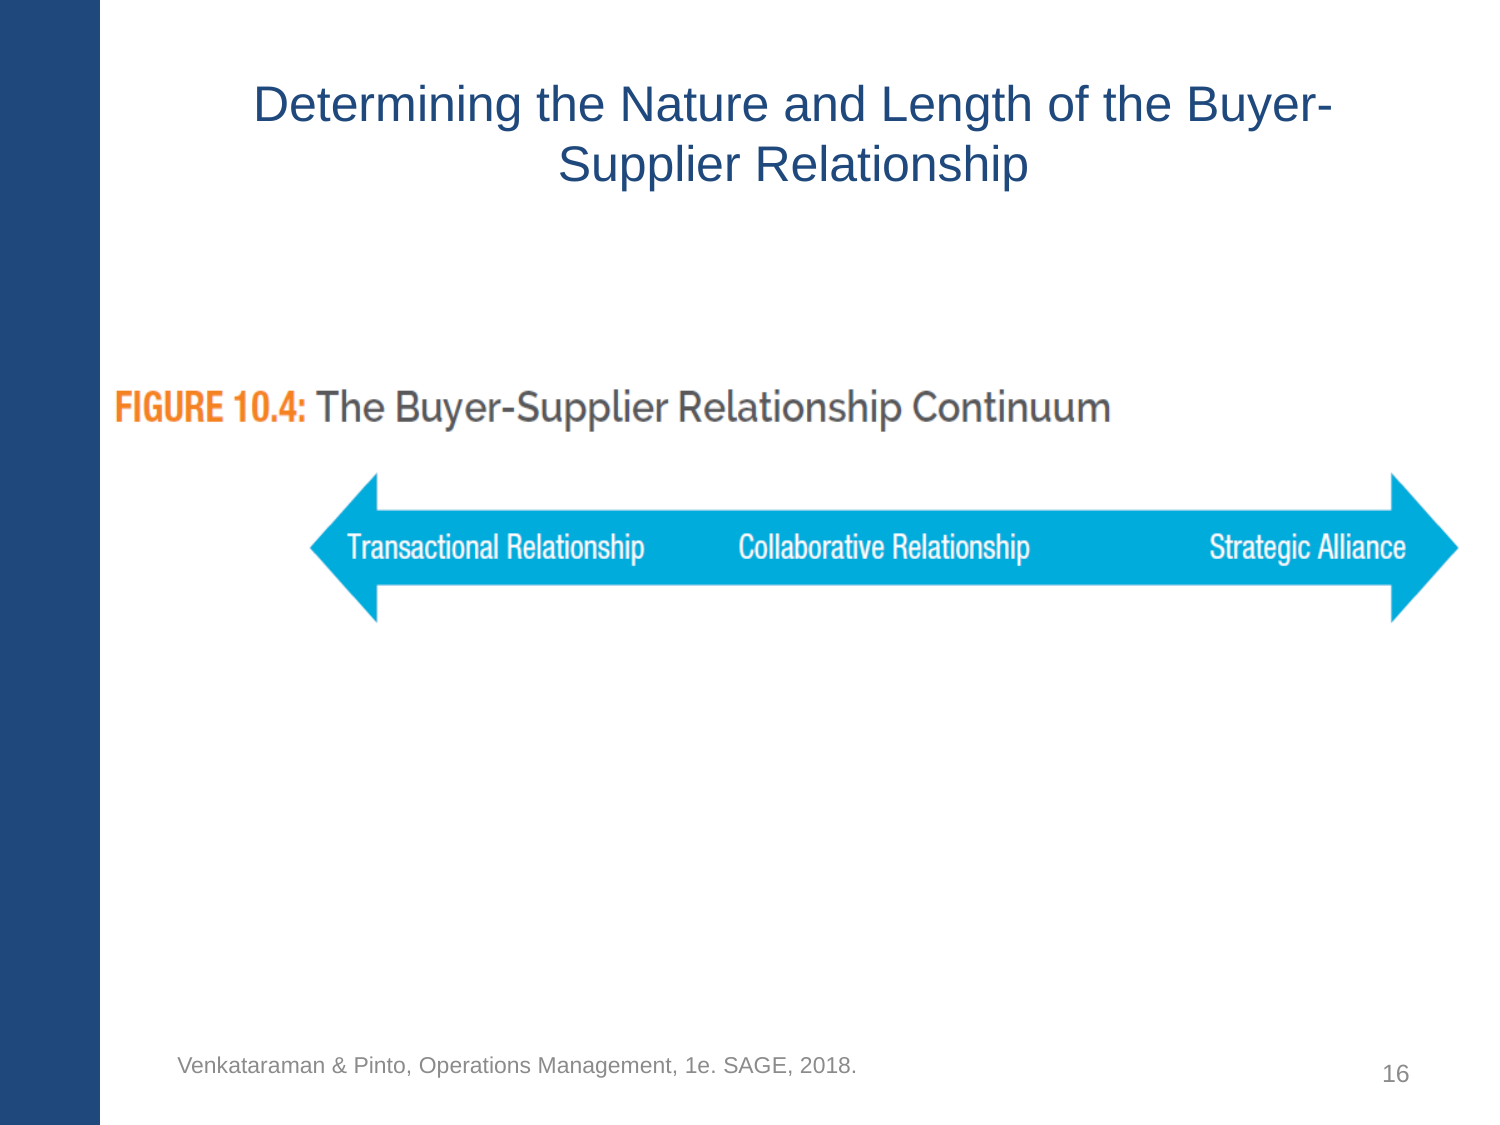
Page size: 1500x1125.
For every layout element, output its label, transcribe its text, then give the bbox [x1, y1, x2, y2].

title Determining the Nature and Length of the Buyer-Supplier Relationship [162, 37, 1425, 225]
slide_number 16 [1350, 1042, 1425, 1103]
picture [112, 374, 1500, 696]
footer Venkataraman & Pinto, Operations Management, 1e. SAGE, 2018. [162, 1042, 1313, 1103]
